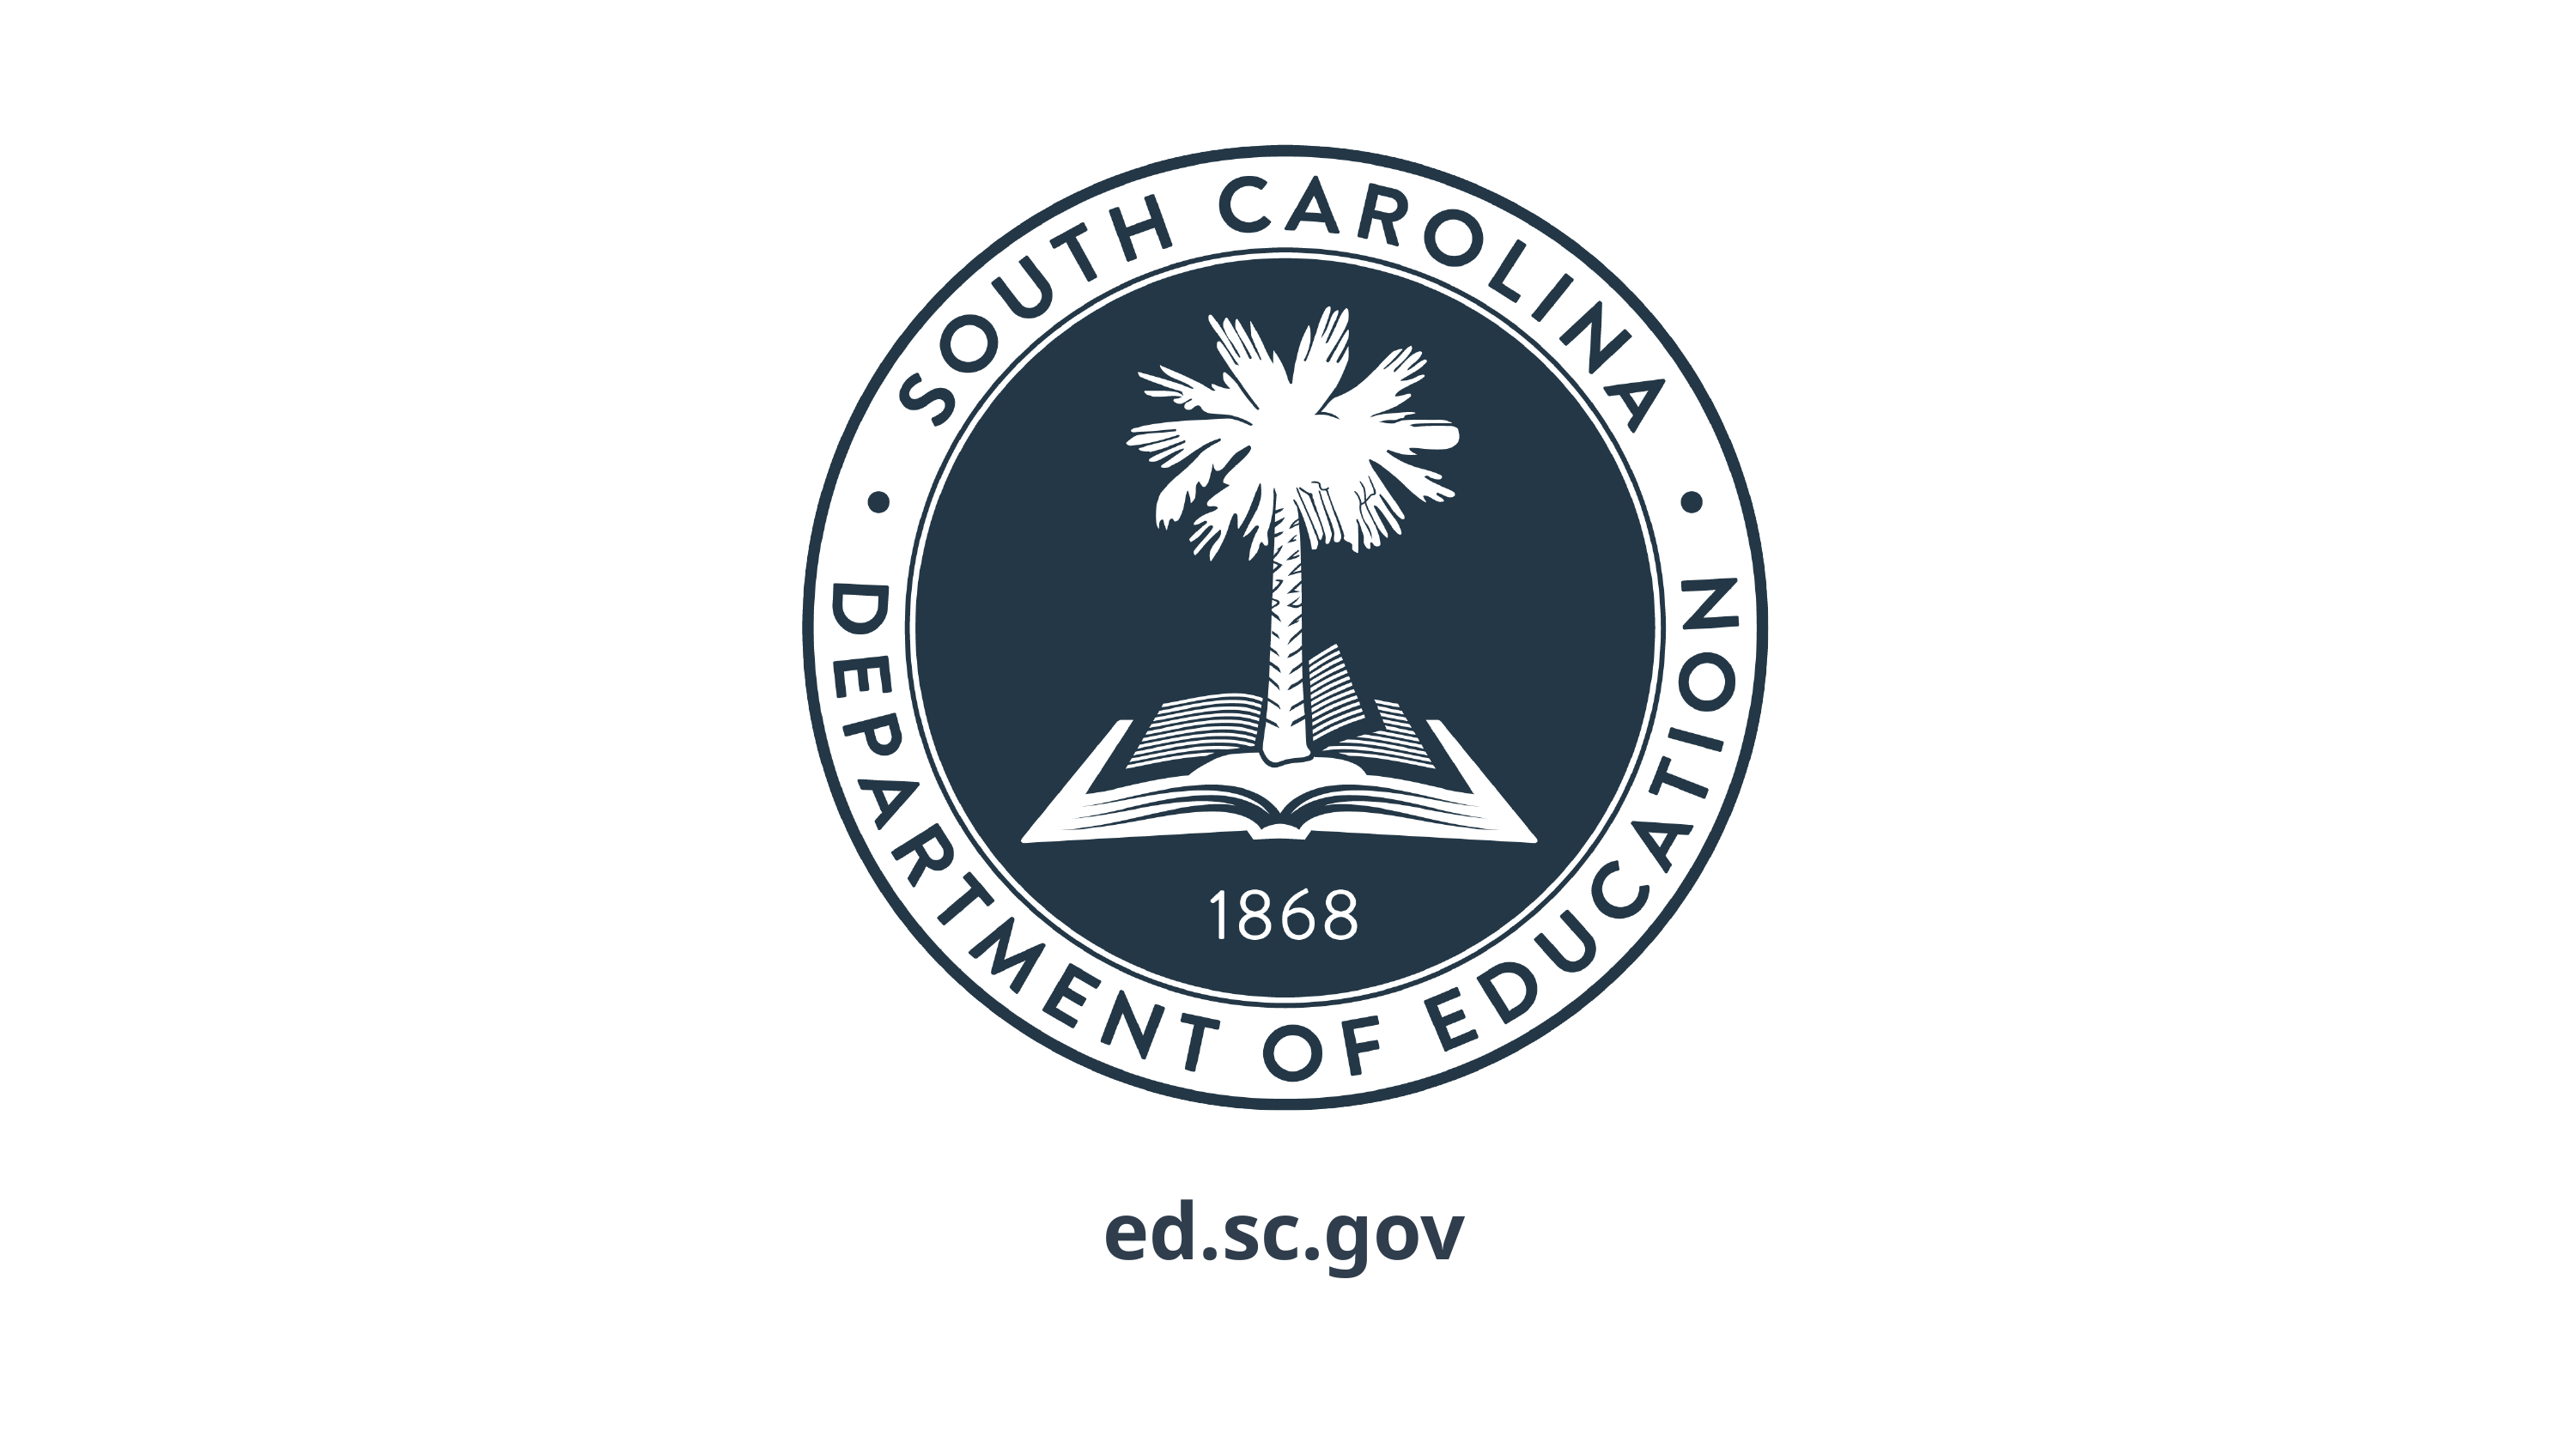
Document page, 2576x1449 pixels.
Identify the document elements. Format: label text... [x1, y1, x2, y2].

title ed.sc.gov [963, 1164, 1607, 1294]
picture [801, 144, 1769, 1111]
